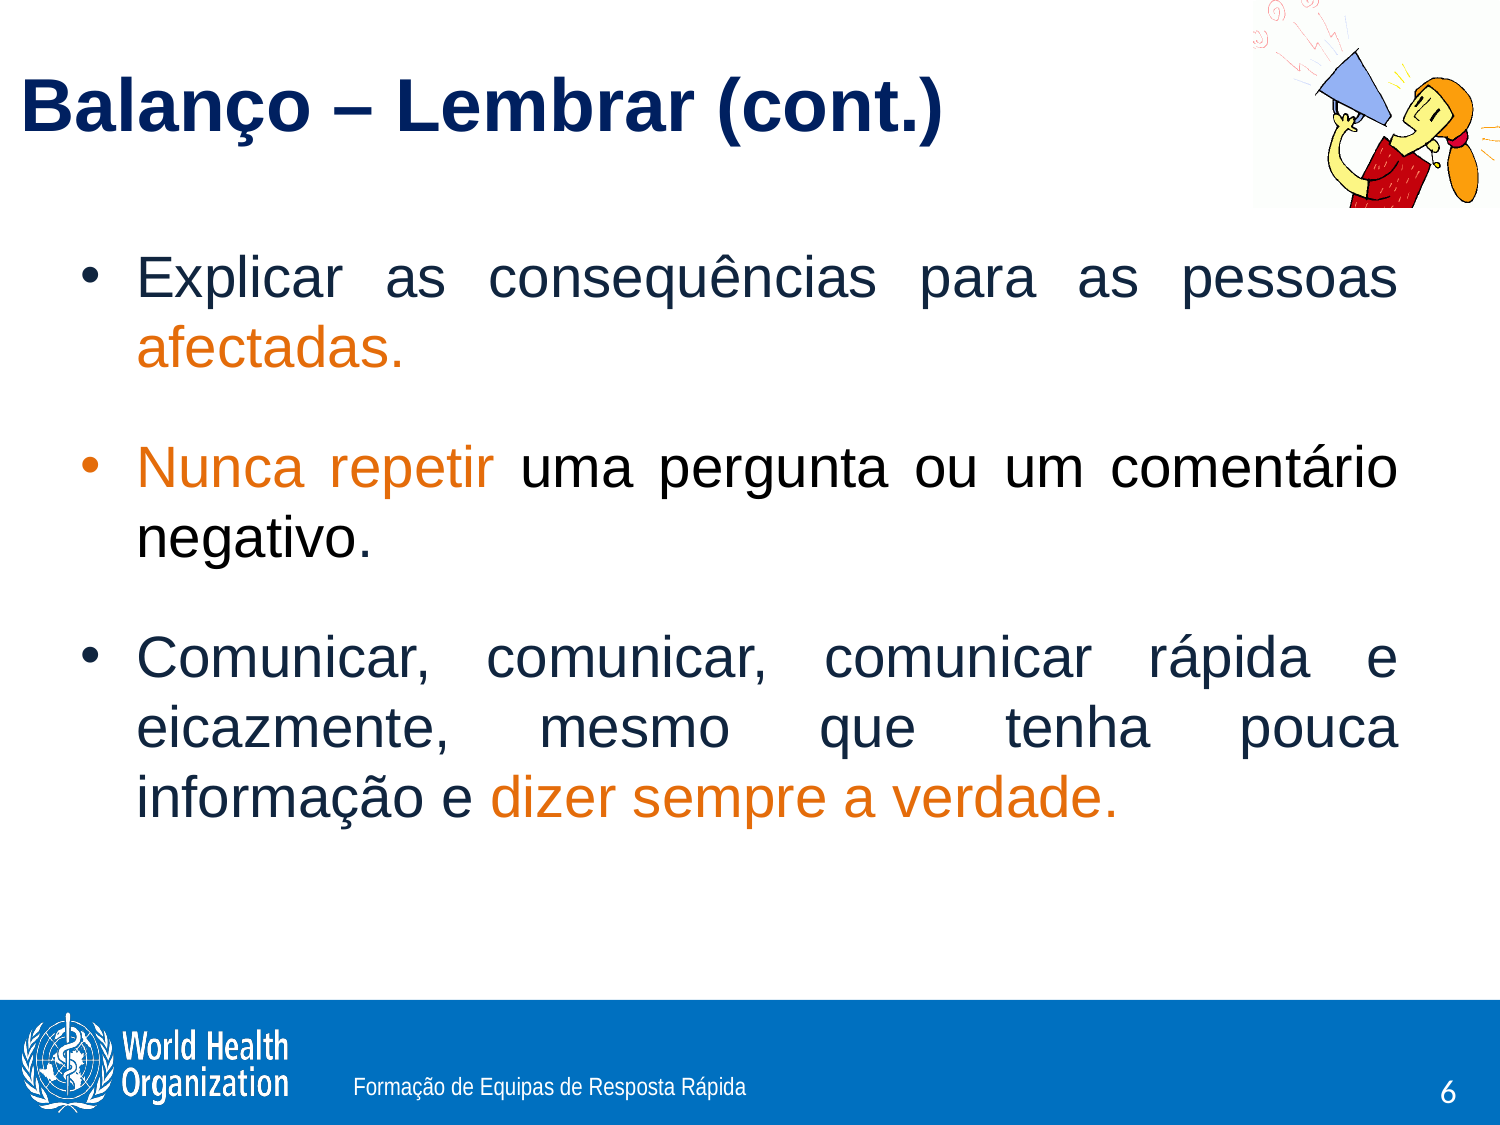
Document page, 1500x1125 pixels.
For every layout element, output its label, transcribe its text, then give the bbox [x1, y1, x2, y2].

title Balanço – Lembrar (cont.) [5, 7, 1248, 195]
list Explicar as consequências para as pessoas afectadas. Nunca repetir uma pergunta ou um comentário negativo. Comunicar, comunicar, comunicar rápida e eicazmente, mesmo que tenha pouca informação e dizer sempre a verdade. [64, 149, 1415, 799]
picture [1253, 0, 1500, 209]
picture [21, 1012, 288, 1113]
